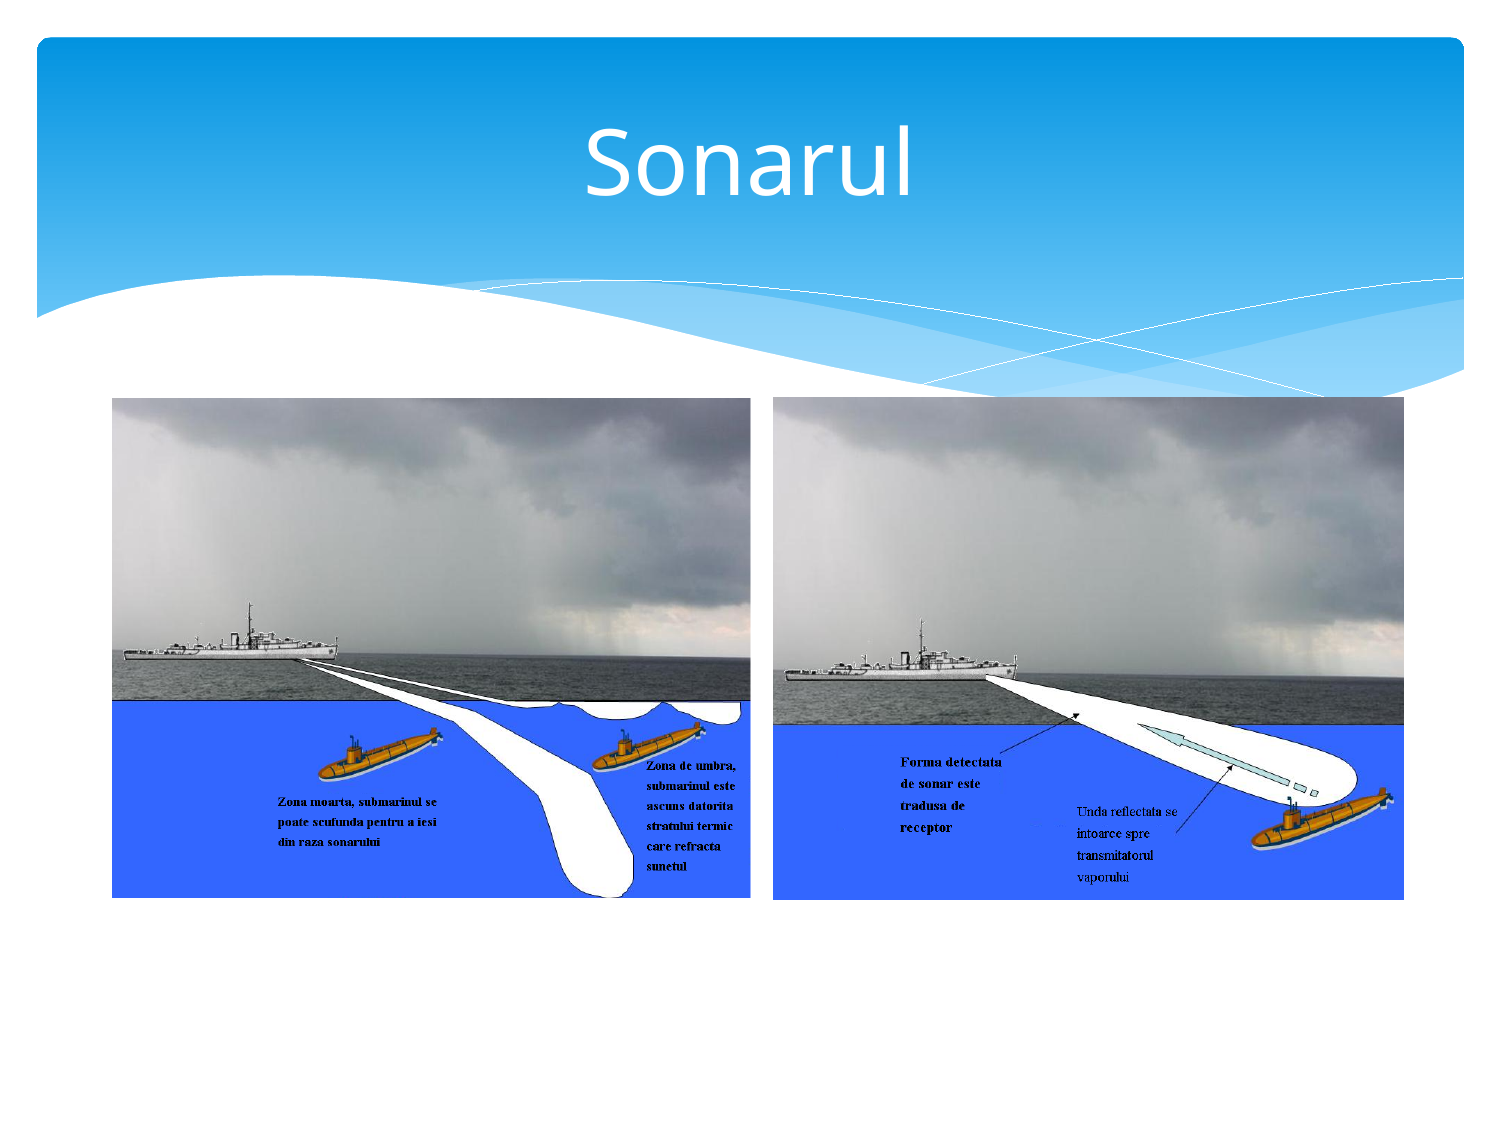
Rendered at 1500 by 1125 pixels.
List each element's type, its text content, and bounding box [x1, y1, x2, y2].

picture [773, 396, 1404, 900]
picture [111, 396, 751, 899]
title Sonarul [75, 55, 1425, 261]
